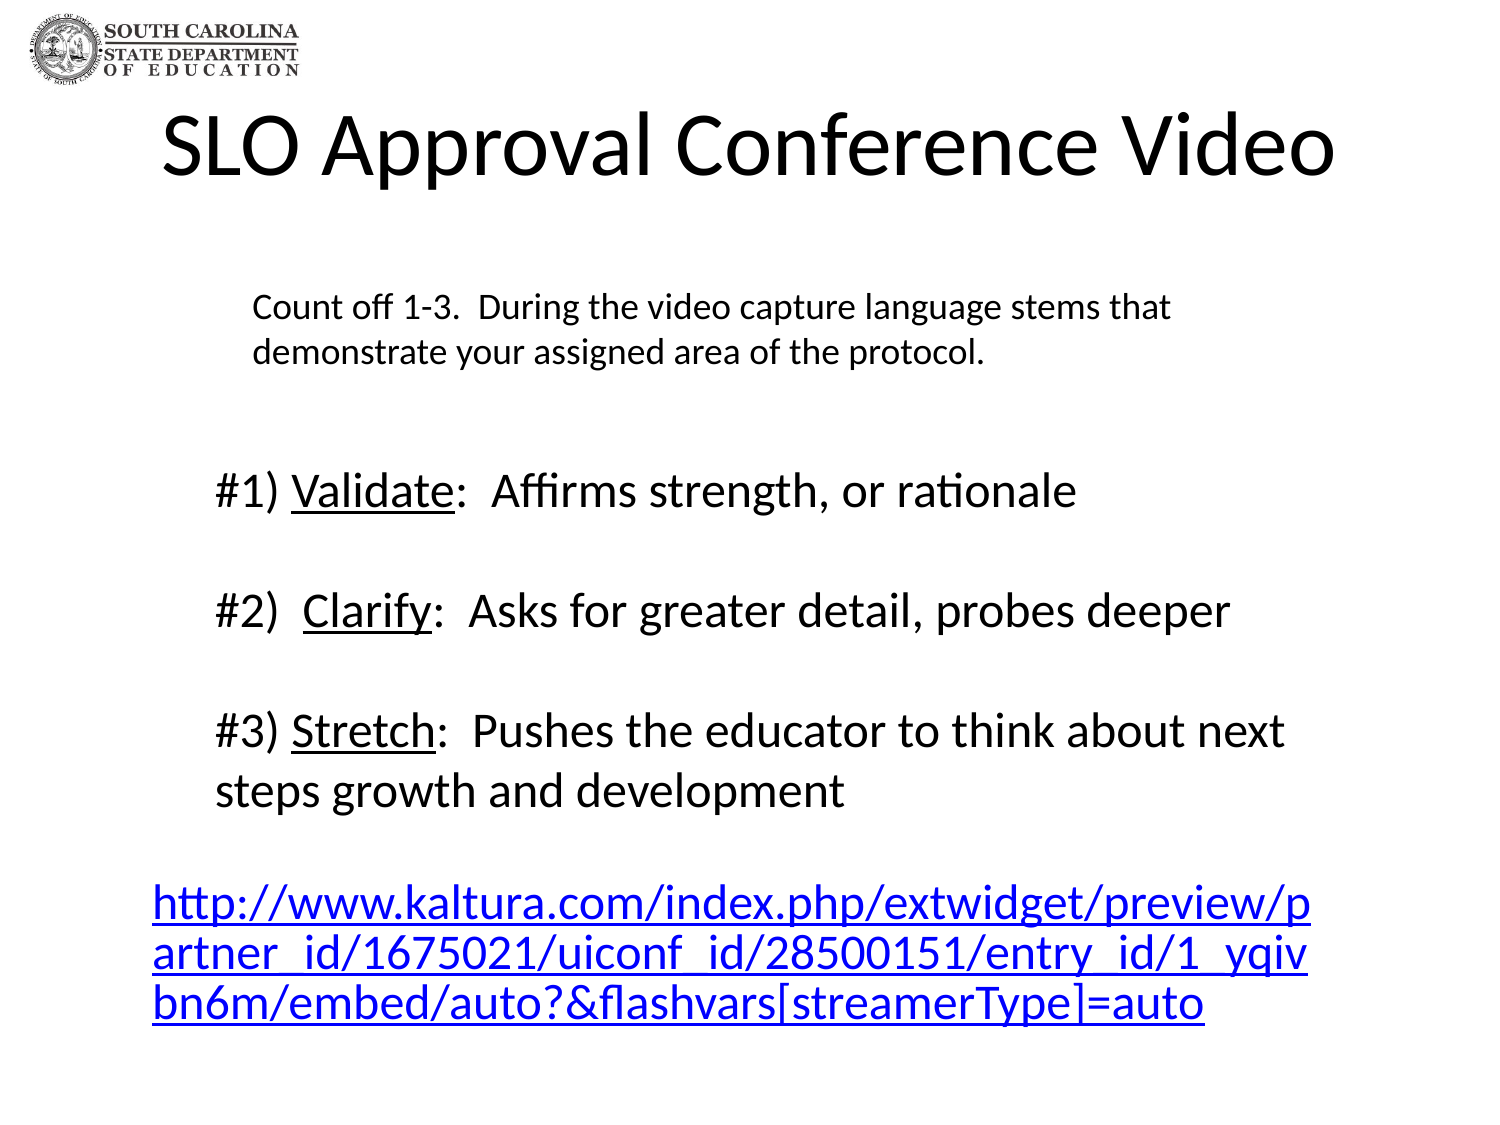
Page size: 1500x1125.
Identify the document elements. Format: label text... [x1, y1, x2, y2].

title SLO Approval Conference Video [75, 45, 1425, 233]
text_box http://www.kaltura.com/index.php/extwidget/preview/partner_id/1675021/uiconf_id/28500151/entry_id/1_yqivbn6m/embed/auto?&flashvars[streamerType]=auto [137, 862, 1338, 938]
picture [24, 12, 313, 90]
text_box Count off 1-3. During the video capture language stems that demonstrate your assigned area of the protocol. [237, 274, 1238, 380]
text_box #1) Validate: Affirms strength, or rationale #2) Clarify: Asks for greater detail, probes deeper #3) Stretch: Pushes the educator to think about next steps growth and development [199, 449, 1377, 825]
